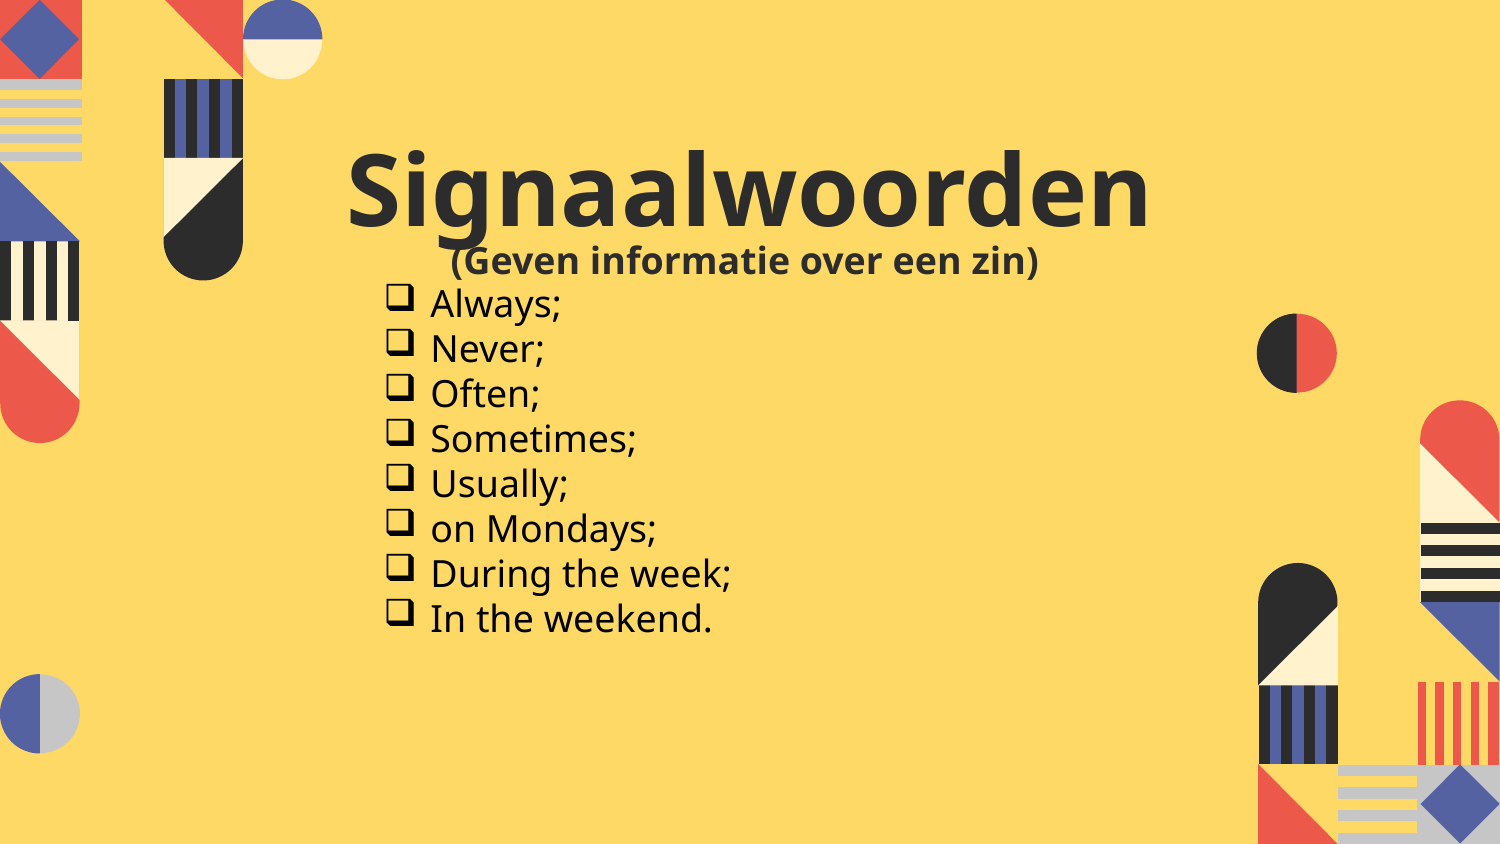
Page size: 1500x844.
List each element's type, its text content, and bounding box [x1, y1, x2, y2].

text_box Always; Never; Often; Sometimes; Usually; on Mondays; During the week; In the weekend. [368, 272, 1153, 648]
title Signaalwoorden (Geven informatie over een zin) [322, 121, 1178, 310]
